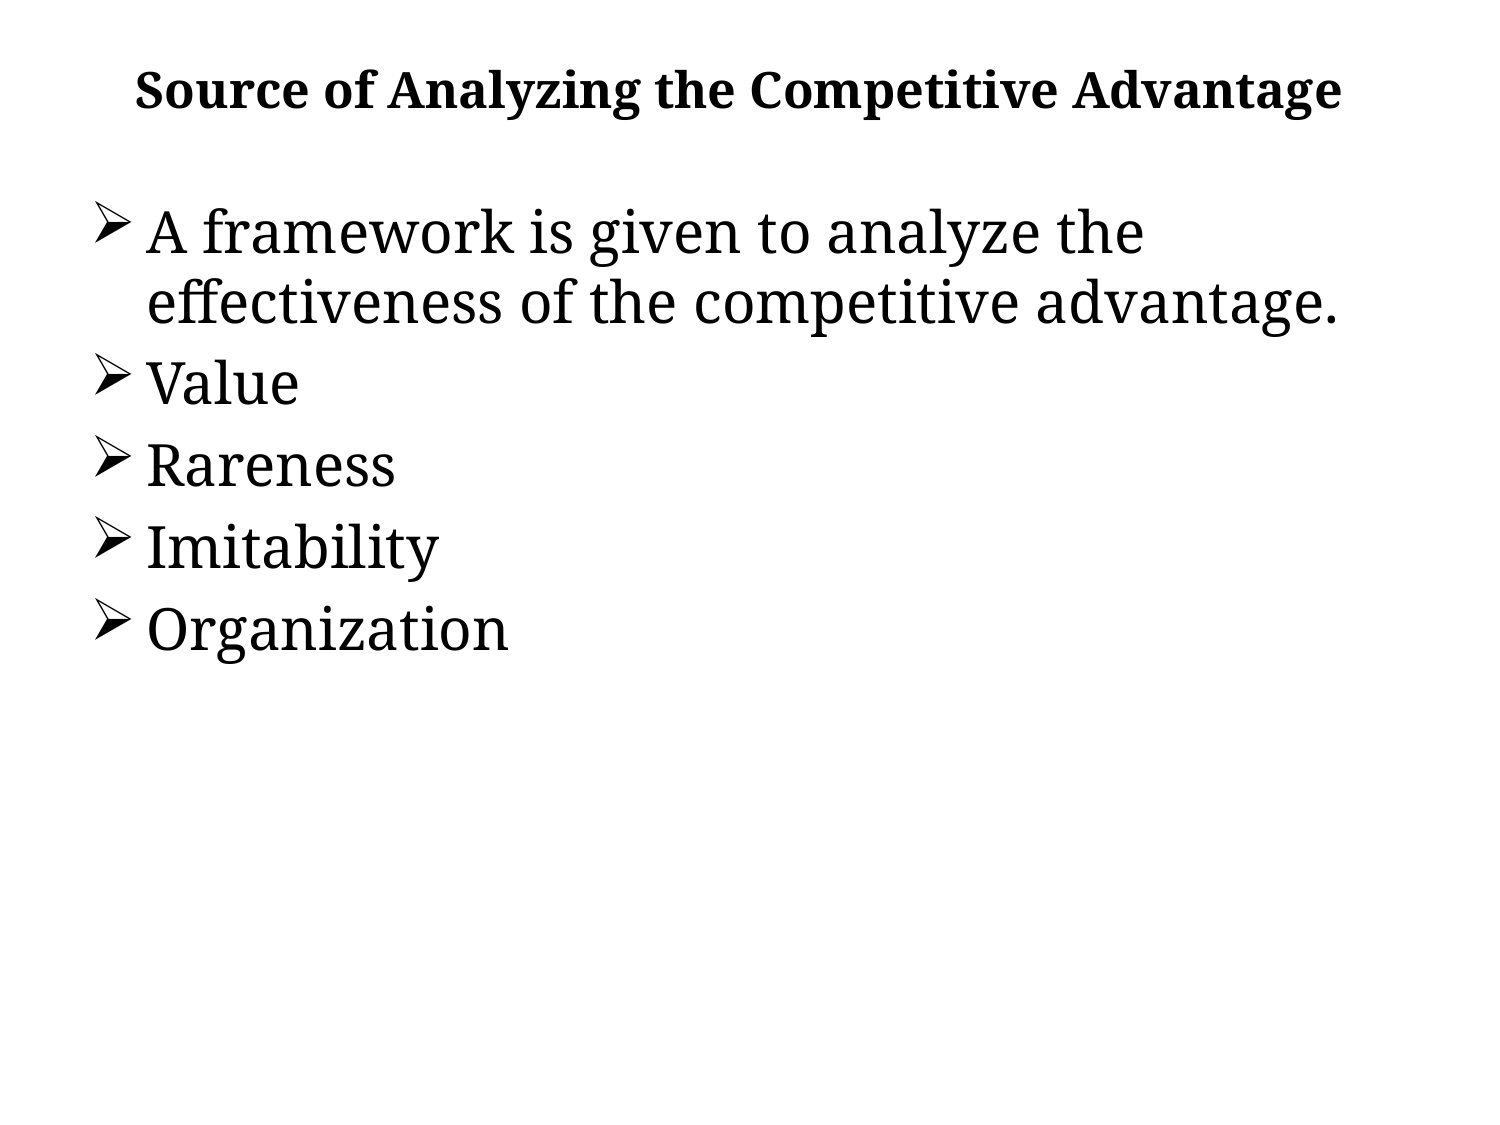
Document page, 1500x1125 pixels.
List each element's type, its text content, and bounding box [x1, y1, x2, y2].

list A framework is given to analyze the effectiveness of the competitive advantage. Value Rareness Imitability Organization [75, 187, 1425, 1050]
title Source of Analyzing the Competitive Advantage [75, 50, 1425, 187]
